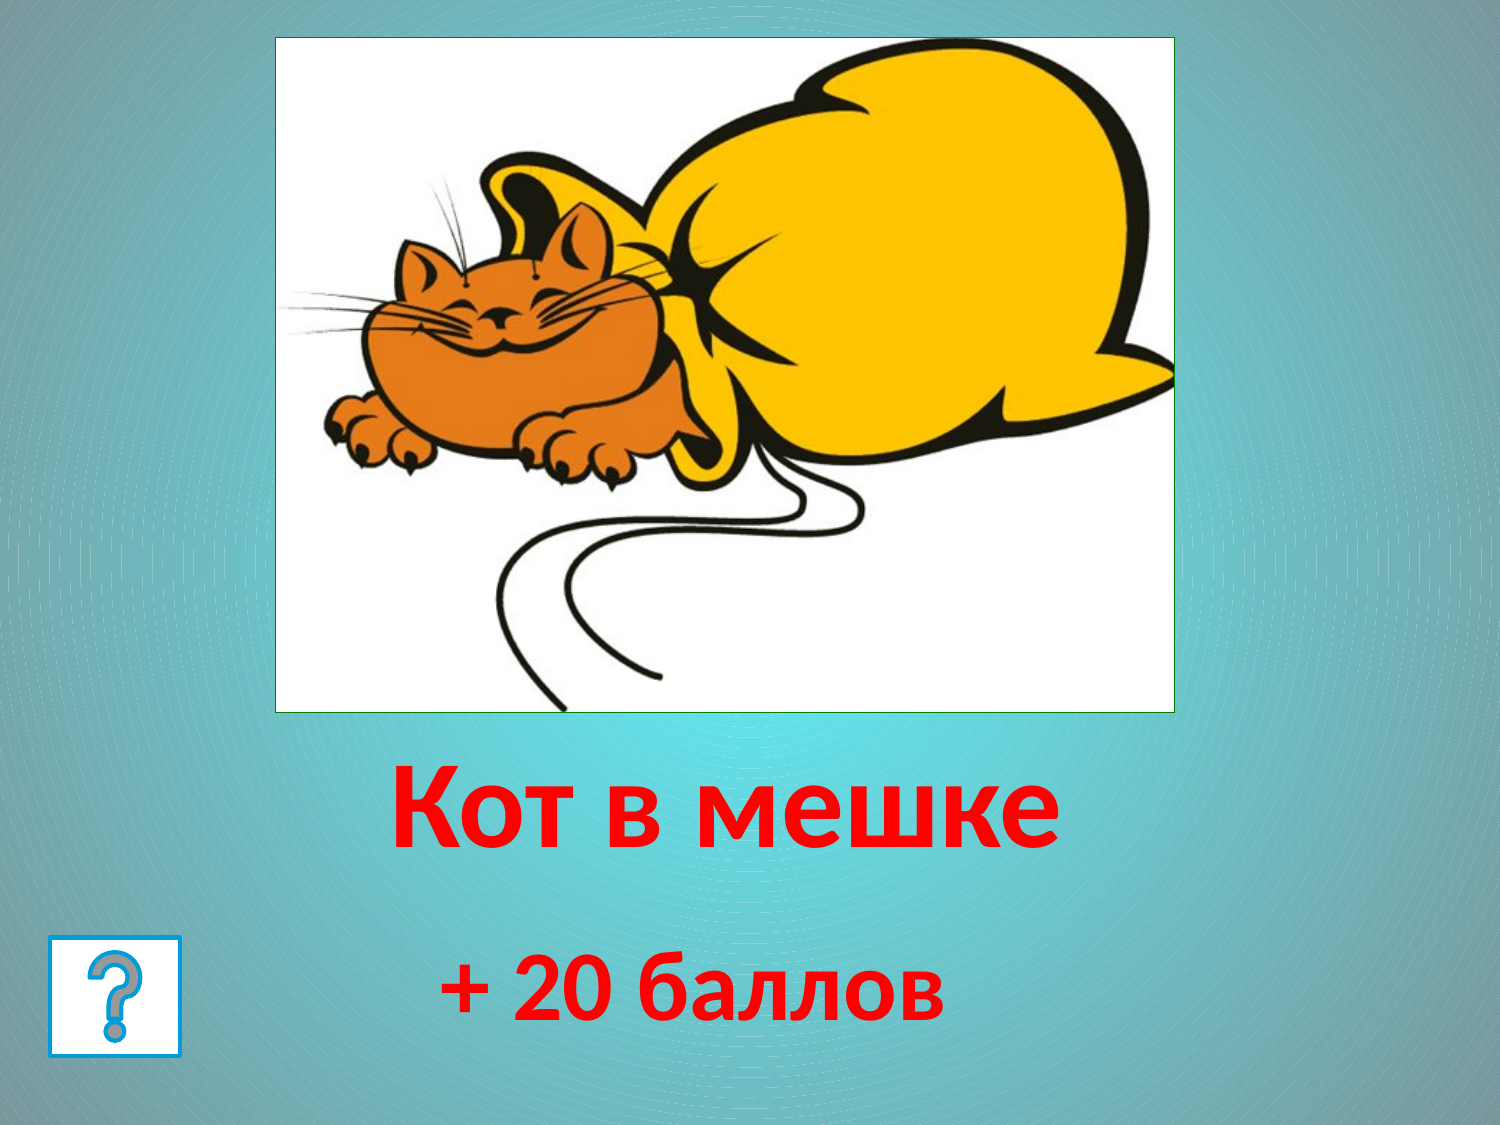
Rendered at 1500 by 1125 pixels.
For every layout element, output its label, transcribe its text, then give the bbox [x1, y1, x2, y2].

picture [274, 37, 1176, 713]
text_box [48, 935, 182, 1058]
list + 20 баллов [425, 912, 1325, 1045]
title Кот в мешке [375, 787, 1275, 881]
